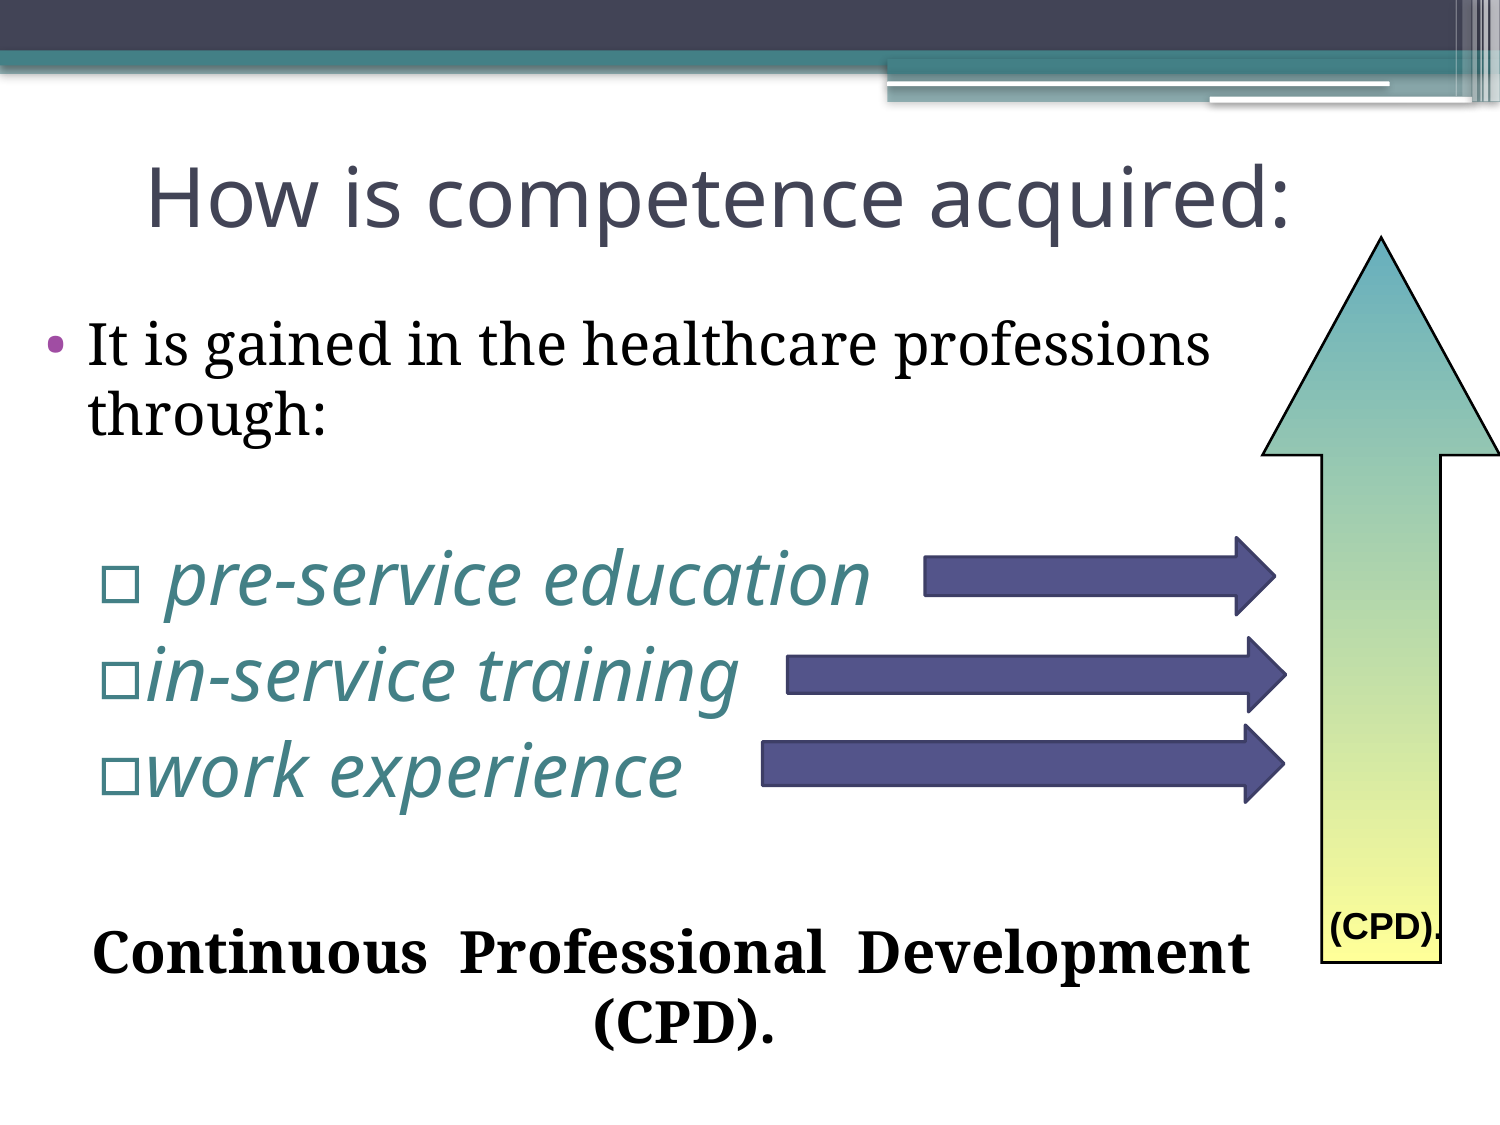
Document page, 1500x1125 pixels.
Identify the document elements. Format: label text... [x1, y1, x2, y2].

list It is gained in the healthcare professions through: pre-service education in-service training work experience Continuous Professional Development (CPD). [12, 299, 1313, 1063]
text_box [785, 636, 1287, 714]
text_box [760, 723, 1286, 804]
text_box (CPD). [1262, 237, 1500, 963]
text_box [923, 536, 1277, 617]
title How is competence acquired: [74, 124, 1363, 263]
